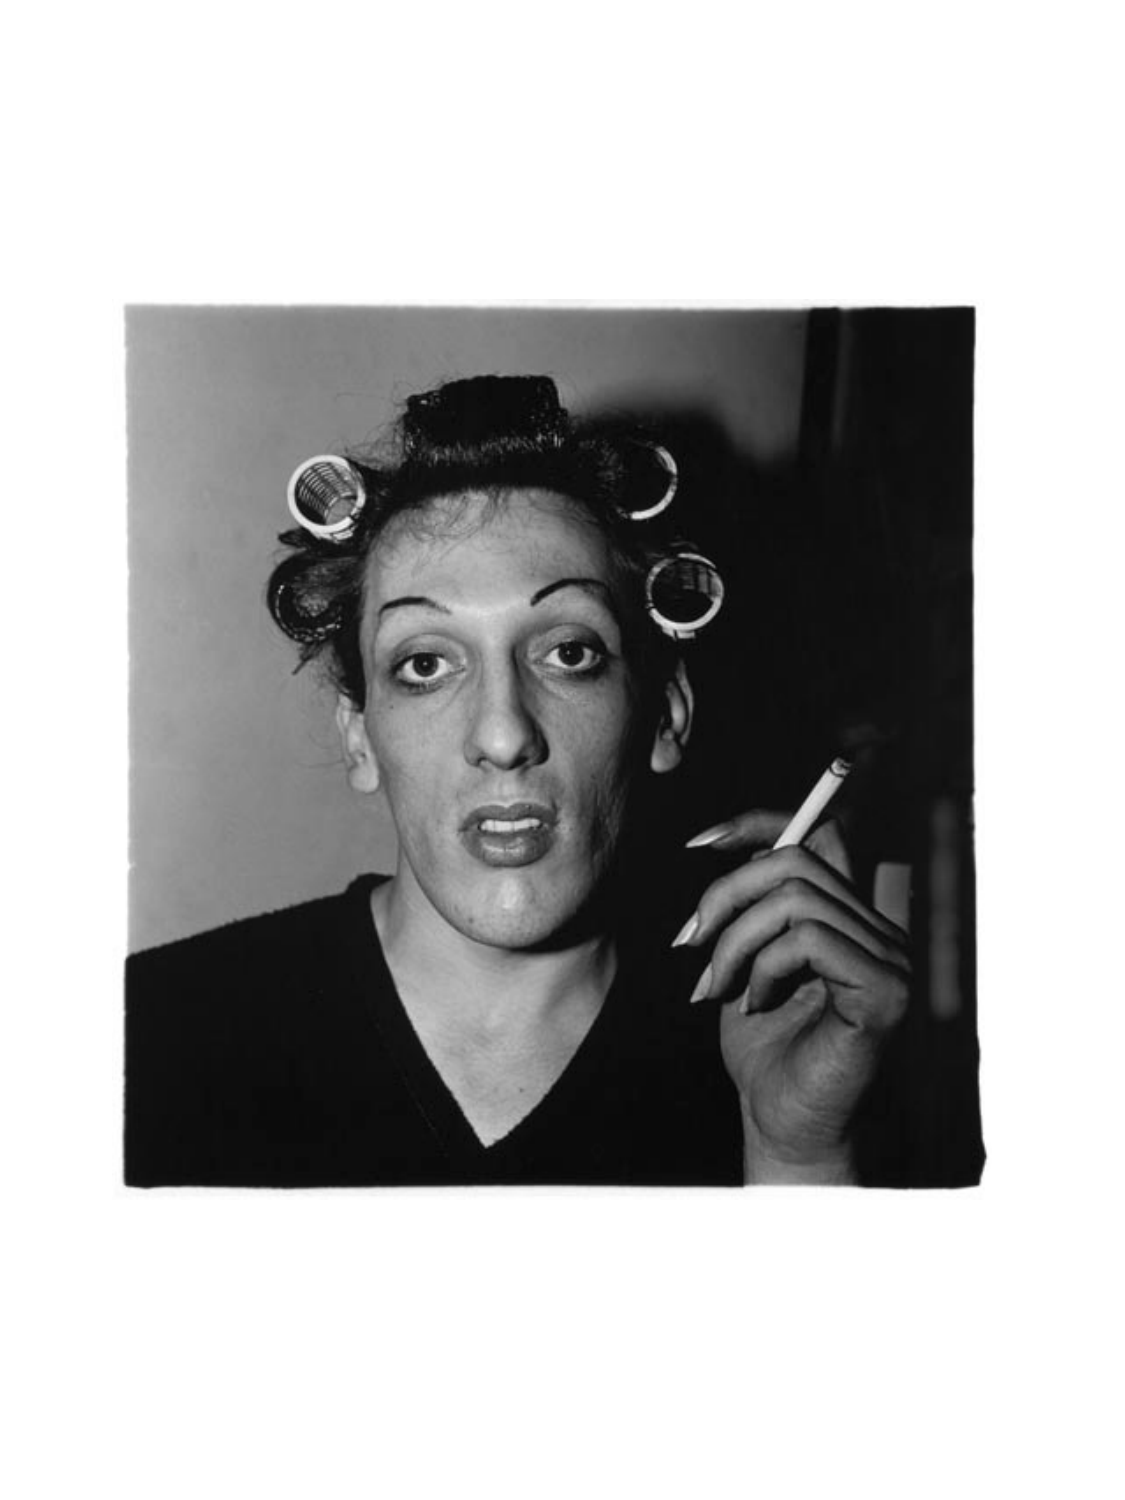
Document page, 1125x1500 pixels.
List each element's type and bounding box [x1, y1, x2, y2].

picture [112, 299, 992, 1201]
